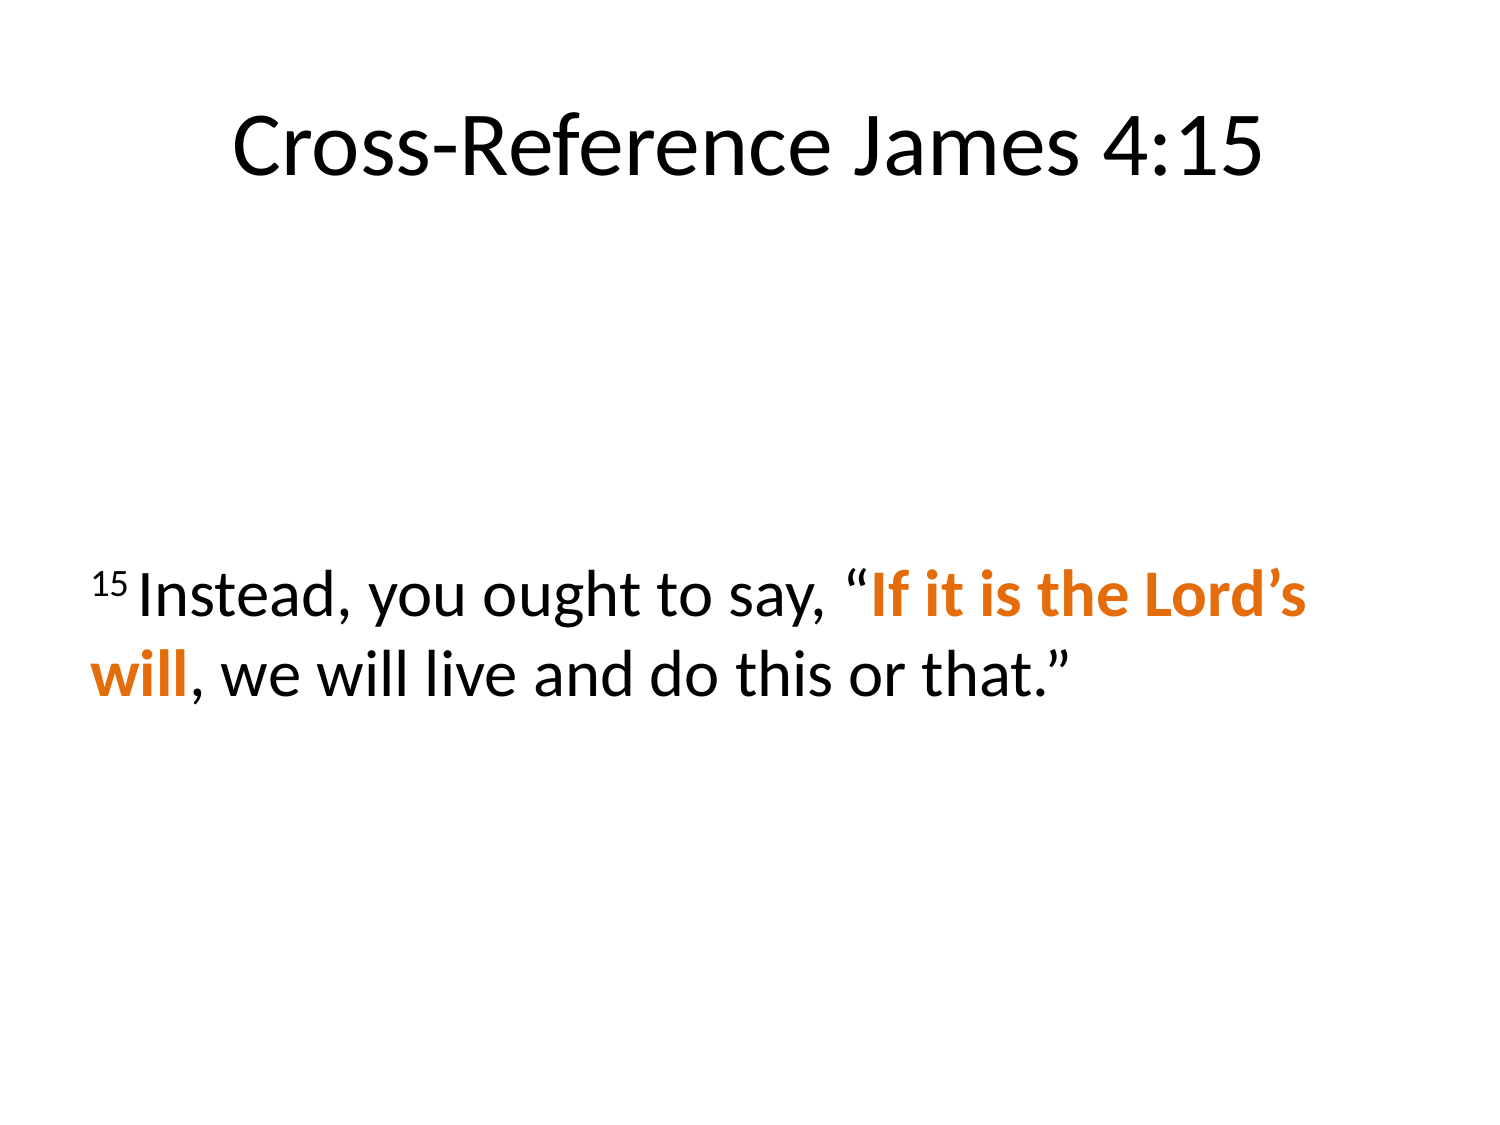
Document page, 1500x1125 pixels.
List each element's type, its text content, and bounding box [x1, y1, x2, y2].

title Cross-Reference James 4:15 [75, 45, 1425, 233]
list 15 Instead, you ought to say, “If it is the Lord’s will, we will live and do this or that.” [75, 262, 1425, 1005]
